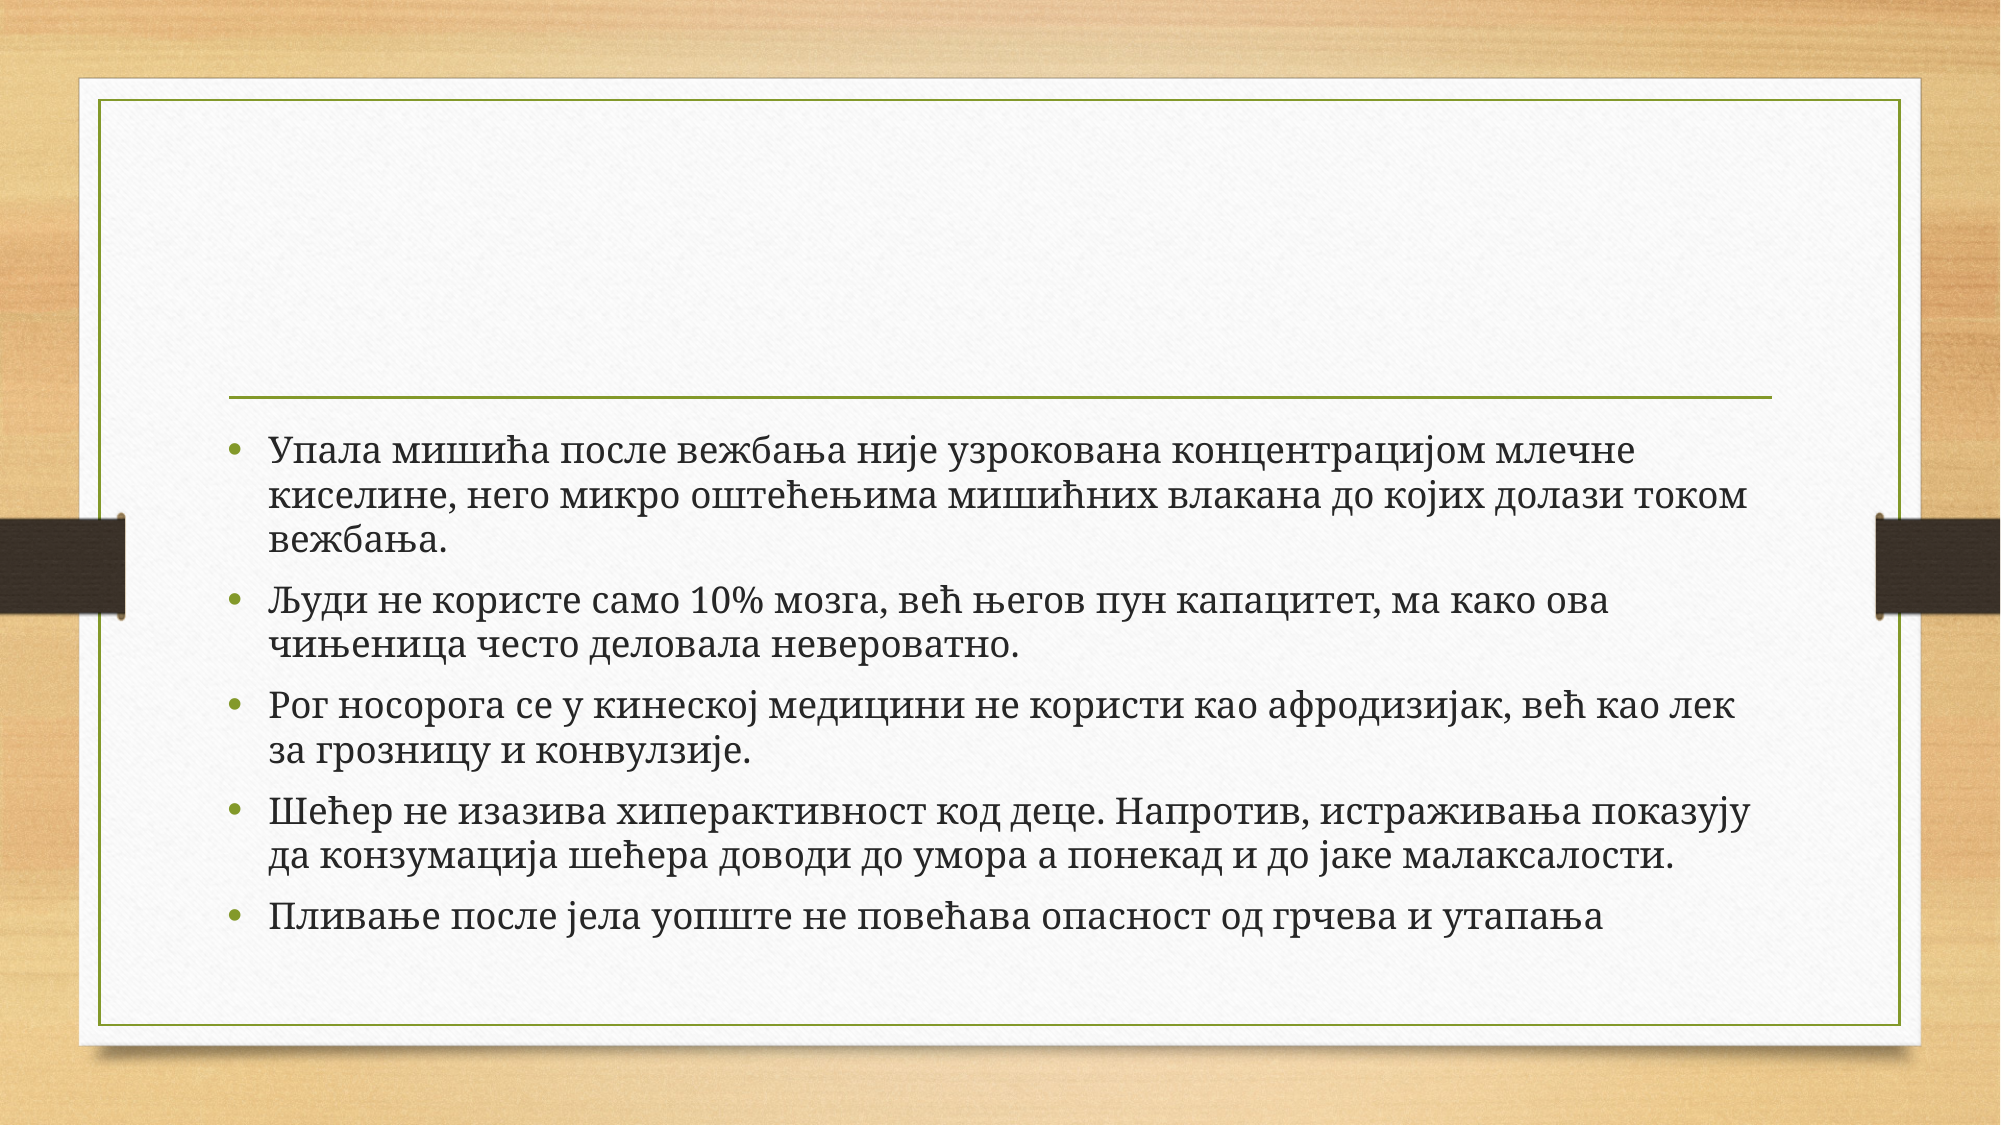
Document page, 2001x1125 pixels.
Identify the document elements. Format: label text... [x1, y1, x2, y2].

picture [0, 0, 2001, 1125]
list Упала мишића после вежбања није узрокована концентрацијом млечне киселине, него микро оштећењима мишићних влакана до којих долази током вежбања. Људи не користе само 10% мозга, већ његов пун капацитет, ма како ова чињеница често деловала невероватно. Рог носорога се у кинеској медицини не користи као афродизијак, већ као лек за грозницу и конвулзије. Шећер не изазива хиперактивност код деце. Напротив, истраживања показују да конзумација шећера доводи до умора а понекад и до јаке малаксалости. Пливање после јела уопште не повећава опасност од грчева и утапања [212, 419, 1788, 964]
